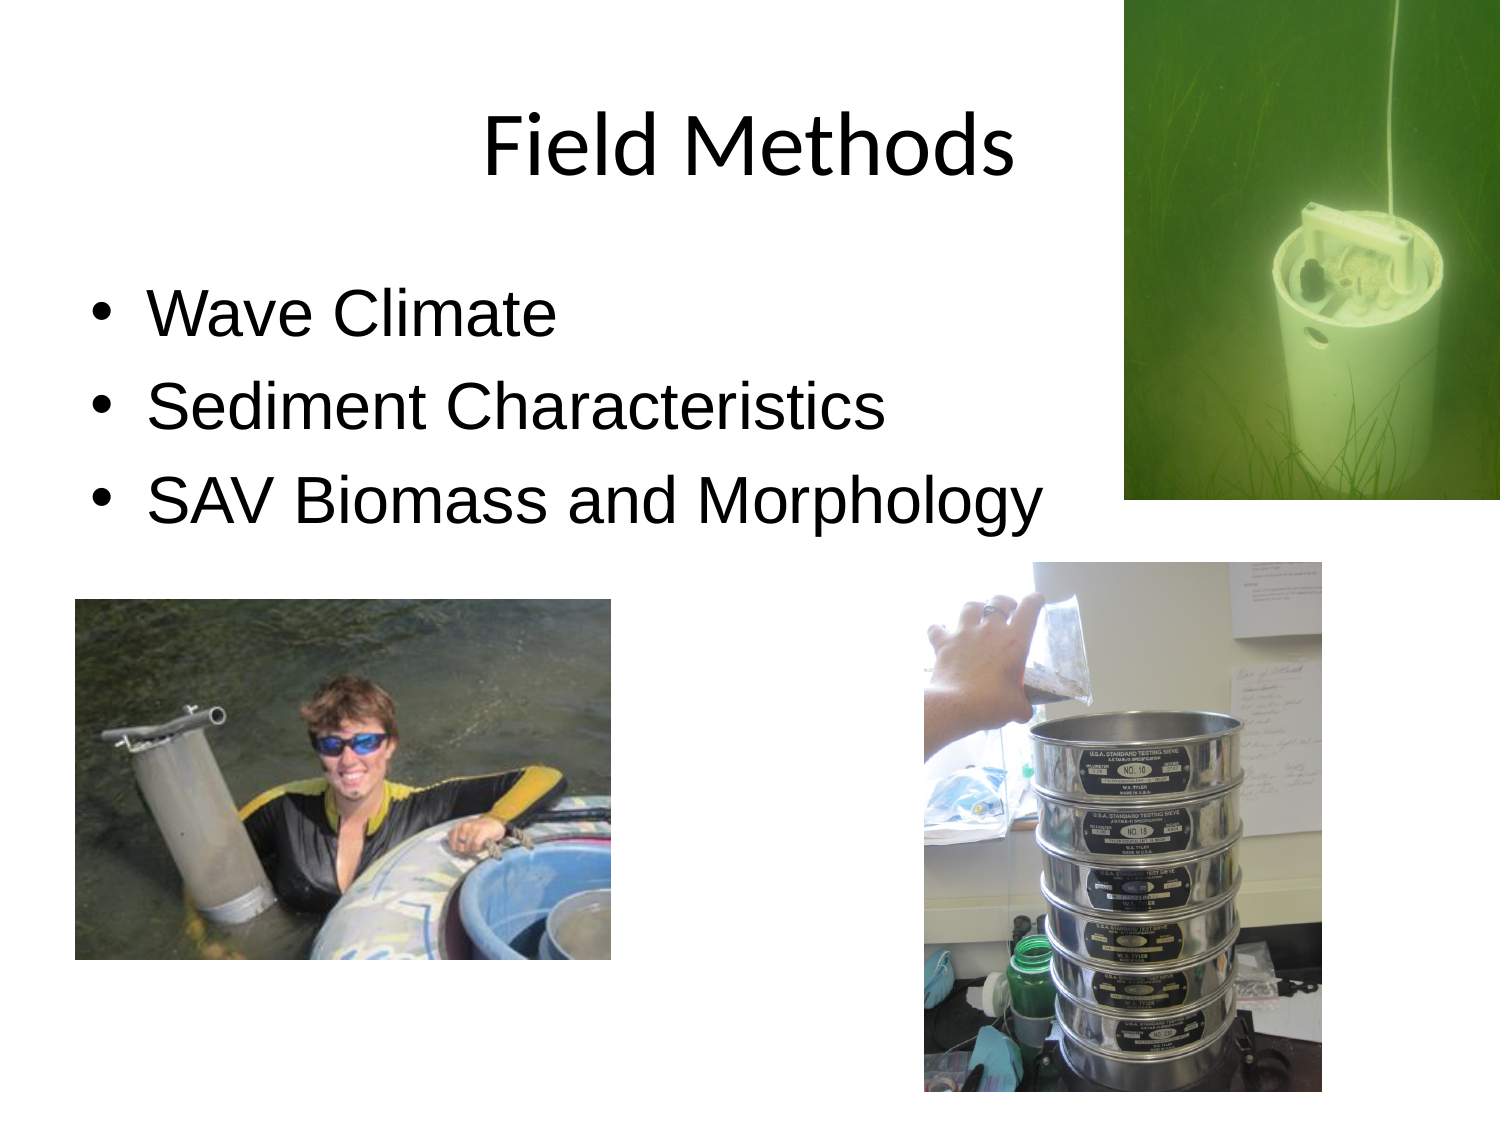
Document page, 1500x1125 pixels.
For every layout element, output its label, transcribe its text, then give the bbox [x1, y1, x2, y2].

picture [924, 562, 1322, 1092]
list Wave Climate Sediment Characteristics SAV Biomass and Morphology [75, 262, 1425, 1005]
picture [74, 599, 612, 960]
title Field Methods [75, 45, 1119, 233]
picture [1124, 0, 1500, 501]
